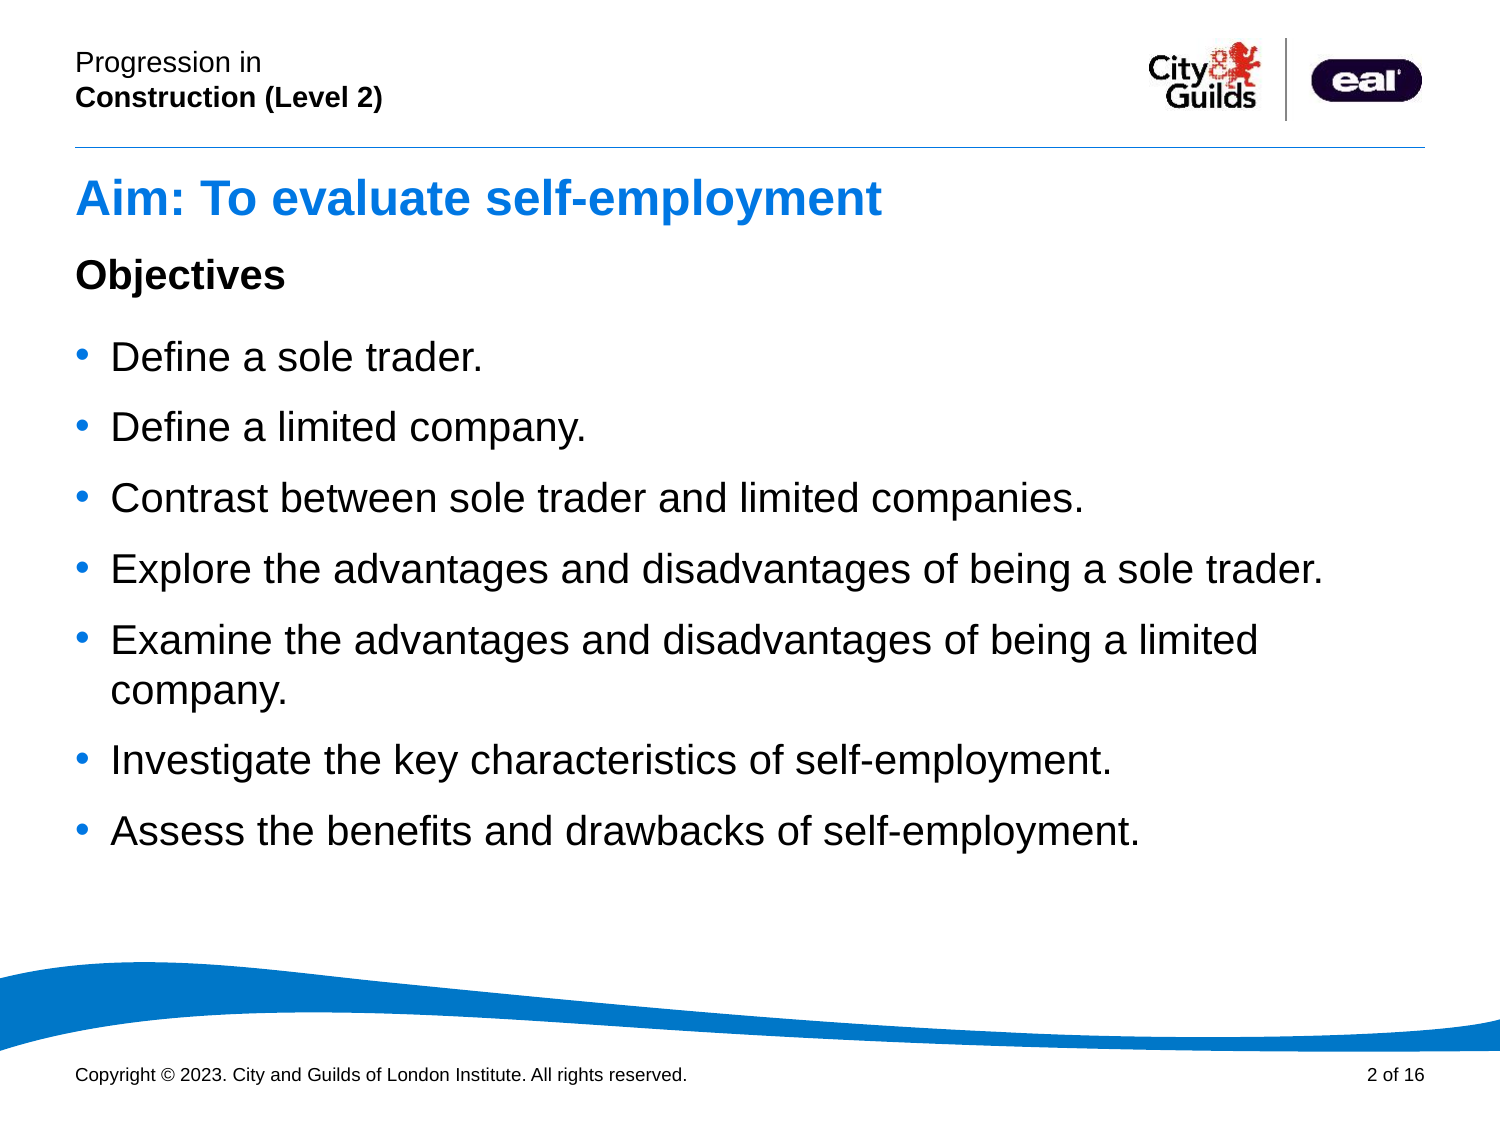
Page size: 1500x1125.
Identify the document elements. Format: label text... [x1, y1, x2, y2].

picture [1149, 38, 1422, 121]
title Aim: To evaluate self-employment [74, 165, 1426, 229]
list Objectives Define a sole trader. Define a limited company. Contrast between sole trader and limited companies. Explore the advantages and disadvantages of being a sole trader. Examine the advantages and disadvantages of being a limited company. Investigate the key characteristics of self-employment. Assess the benefits and drawbacks of self-employment. [74, 247, 1426, 946]
